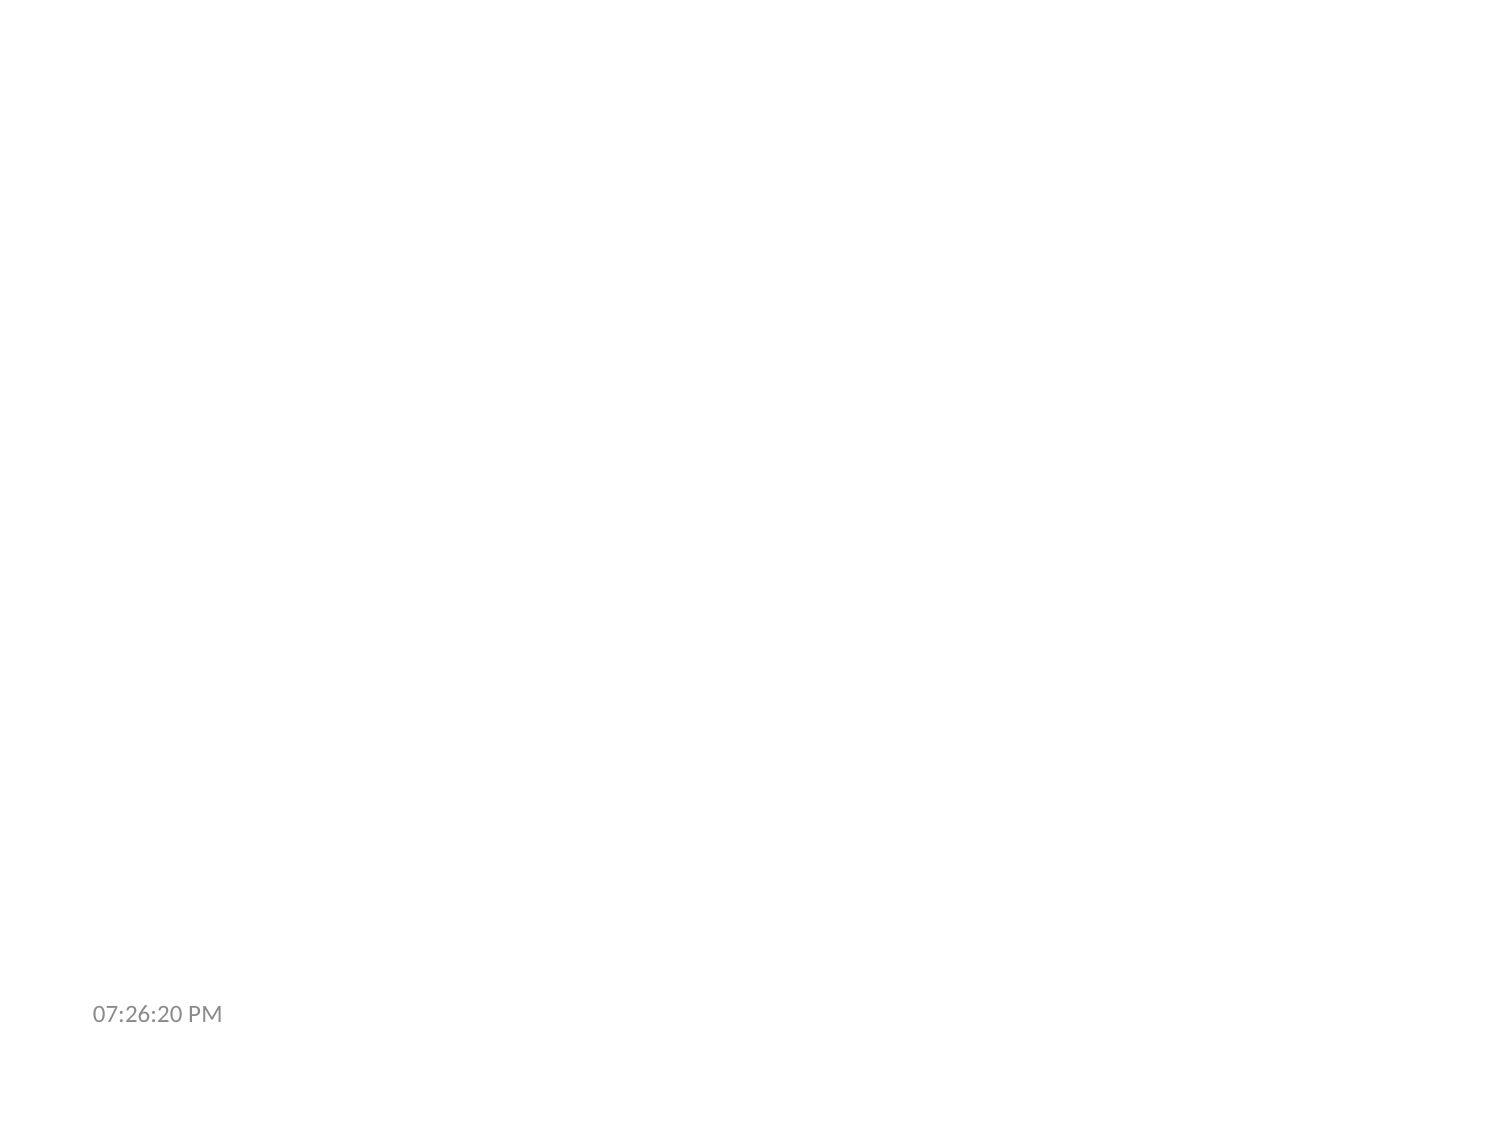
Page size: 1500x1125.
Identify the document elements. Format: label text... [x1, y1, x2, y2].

text_box 3:35:09 PM [77, 982, 428, 1043]
